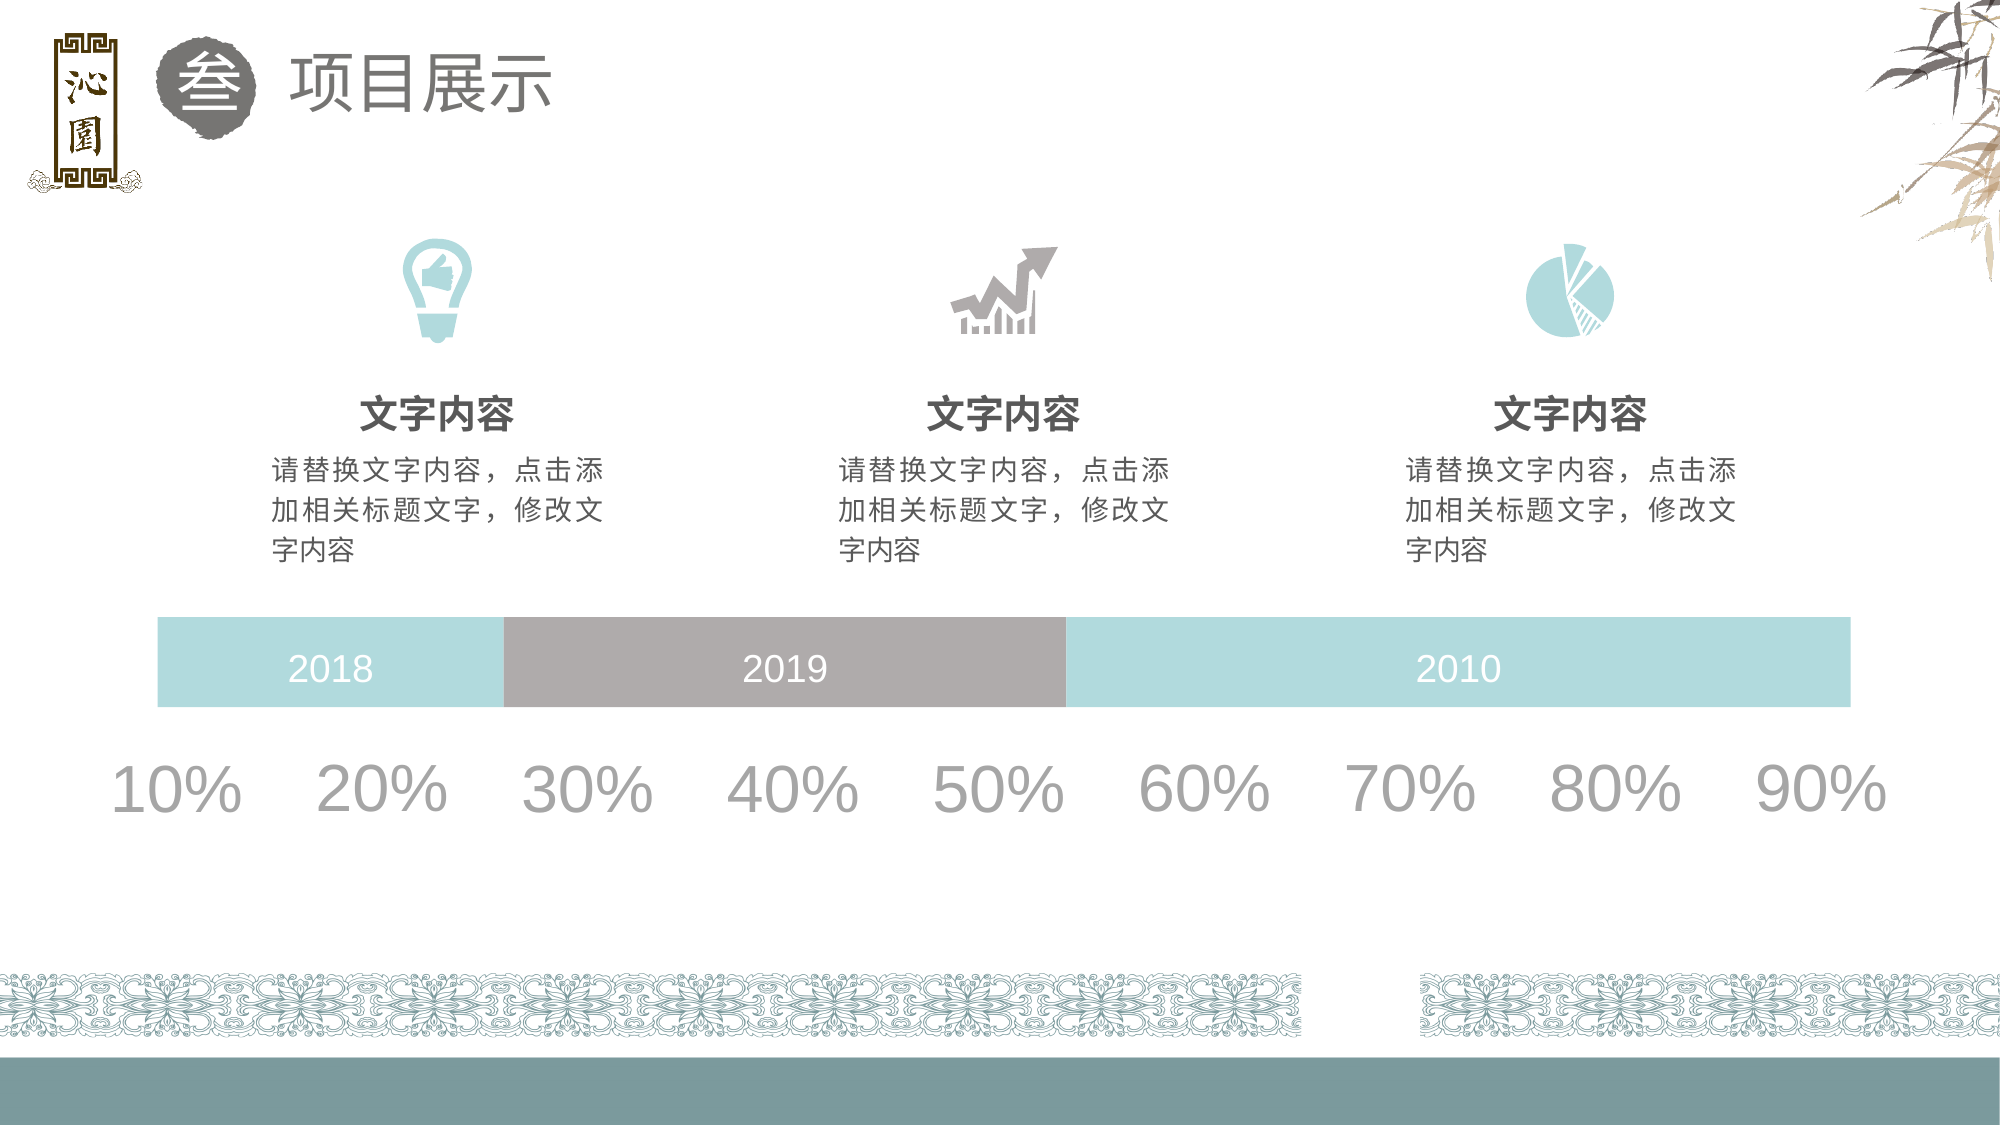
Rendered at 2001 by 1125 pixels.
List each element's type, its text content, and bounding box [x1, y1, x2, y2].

text_box [1006, 313, 1013, 334]
text_box 30% [506, 722, 669, 833]
text_box [1563, 243, 1587, 285]
text_box [994, 306, 1002, 334]
text_box [1585, 319, 1602, 337]
text_box 80% [1535, 722, 1697, 833]
text_box 50% [918, 722, 1081, 833]
picture [1860, 0, 2000, 282]
text_box [983, 325, 990, 334]
text_box 2019 [503, 616, 1065, 708]
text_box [154, 33, 736, 143]
text_box 70% [1329, 722, 1492, 833]
picture [27, 33, 143, 206]
text_box [1029, 290, 1036, 334]
picture [0, 973, 2000, 1125]
text_box 20% [301, 722, 464, 833]
text_box 2010 [1065, 616, 1852, 708]
text_box 2018 [157, 616, 503, 708]
text_box [1017, 318, 1025, 334]
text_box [257, 373, 618, 575]
text_box [1526, 256, 1594, 338]
text_box 90% [1740, 722, 1903, 833]
text_box 10% [95, 722, 258, 833]
text_box [402, 238, 472, 308]
text_box [417, 313, 458, 344]
text_box [971, 325, 979, 334]
text_box [961, 317, 968, 334]
text_box 40% [712, 722, 875, 833]
text_box [950, 246, 1058, 320]
text_box [1572, 265, 1615, 323]
text_box 60% [1123, 722, 1286, 833]
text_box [823, 373, 1185, 575]
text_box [1390, 373, 1752, 575]
